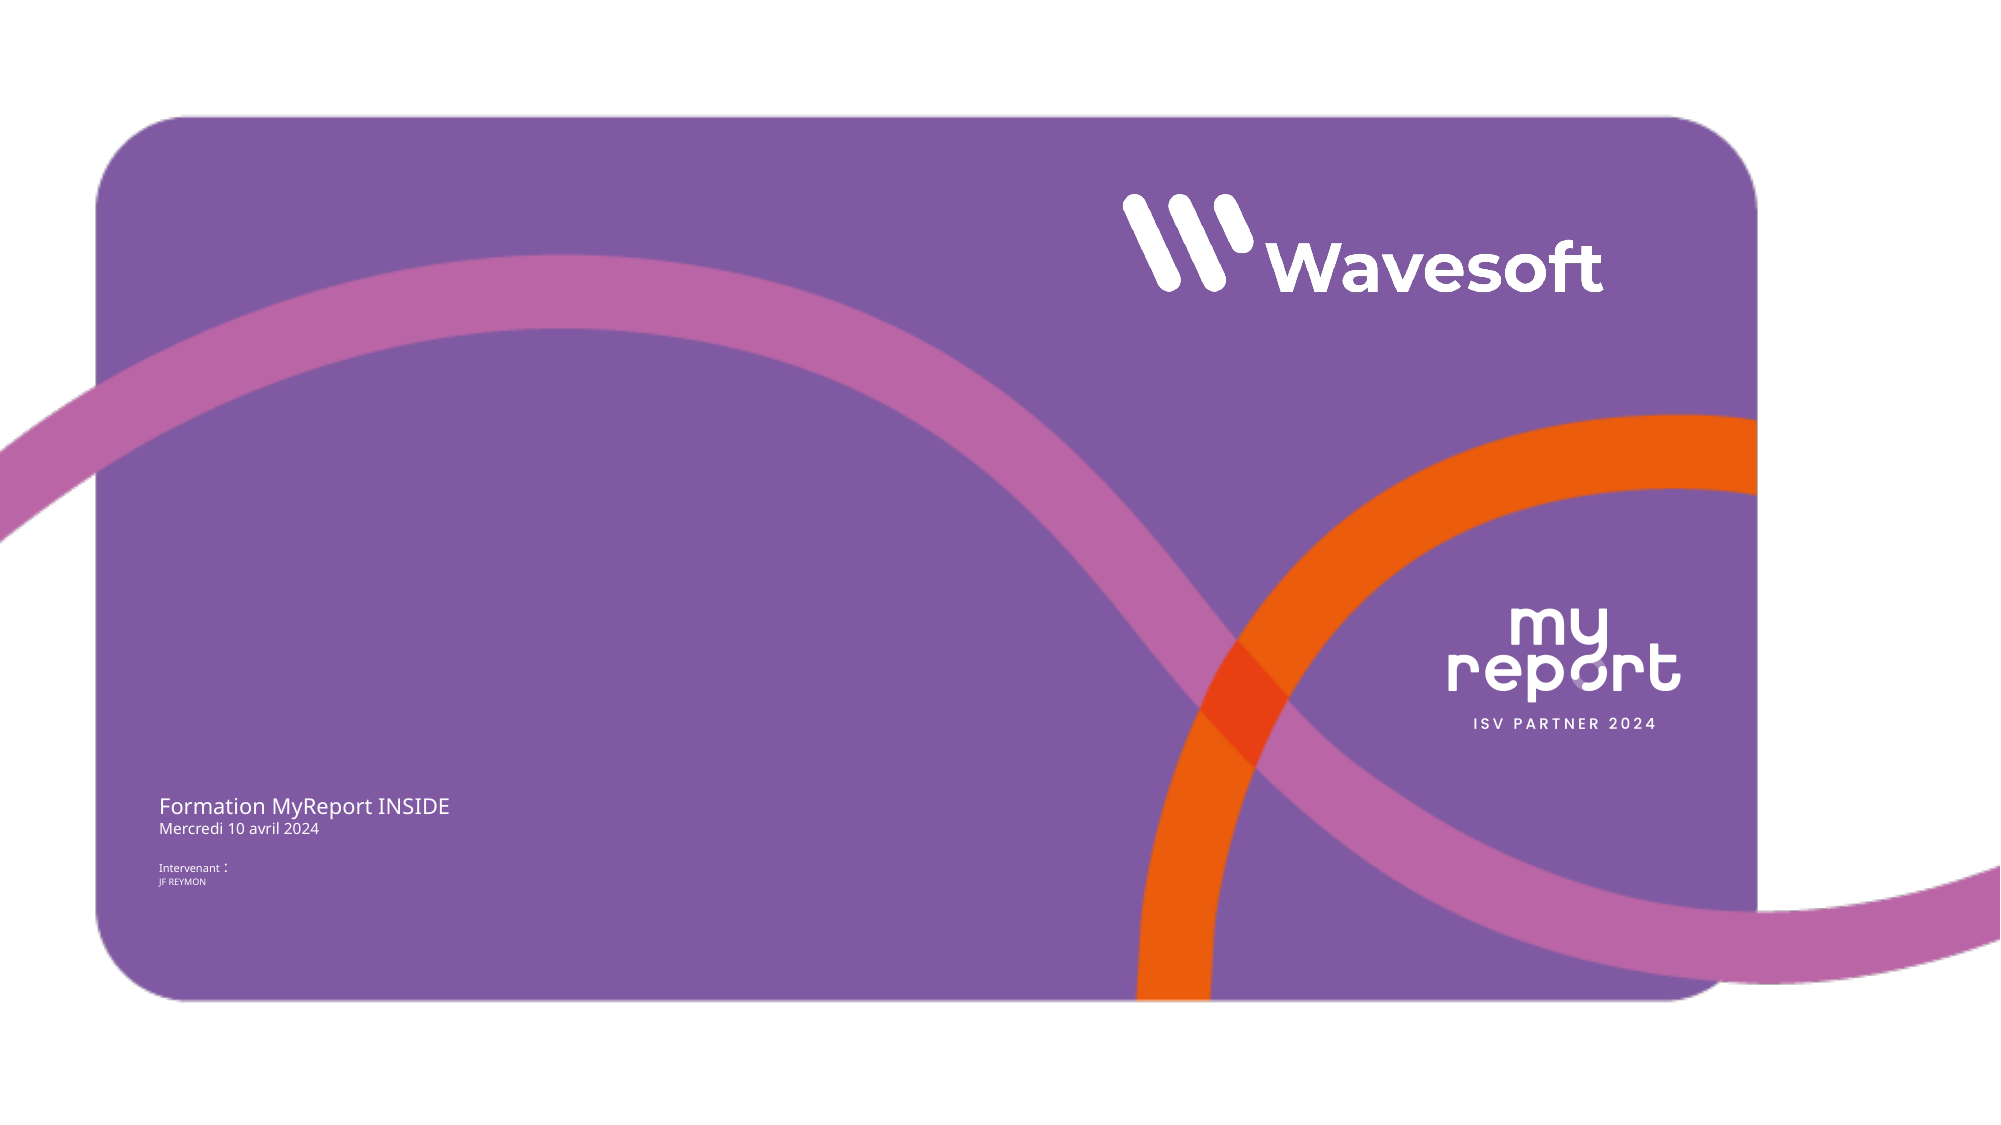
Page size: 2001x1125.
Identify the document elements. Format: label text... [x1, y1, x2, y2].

title Formation MyReport INSIDE Mercredi 10 avril 2024 Intervenant : JF REYMON [144, 782, 1128, 895]
picture [0, 103, 2000, 1022]
